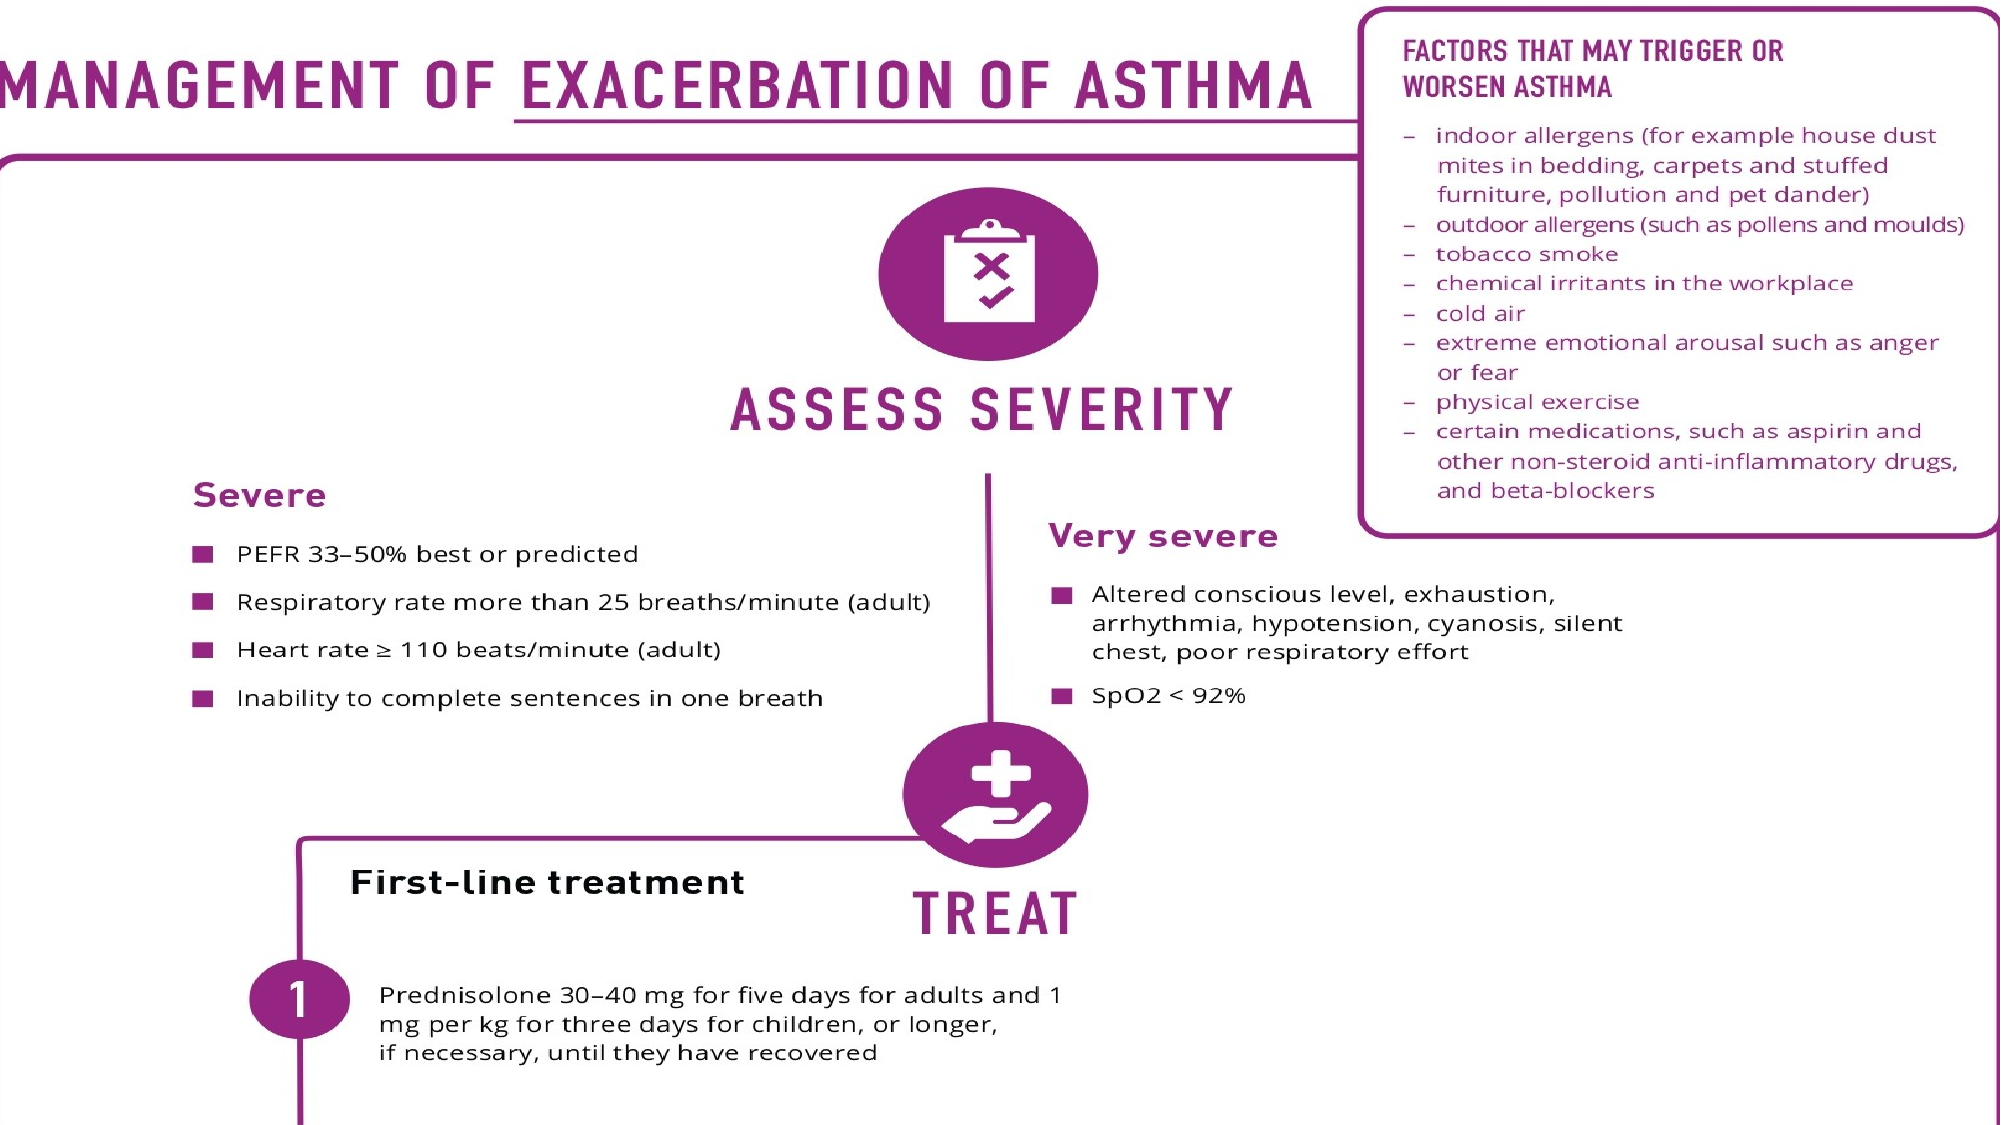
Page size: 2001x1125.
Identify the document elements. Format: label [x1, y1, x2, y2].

list [0, 0, 2000, 1125]
